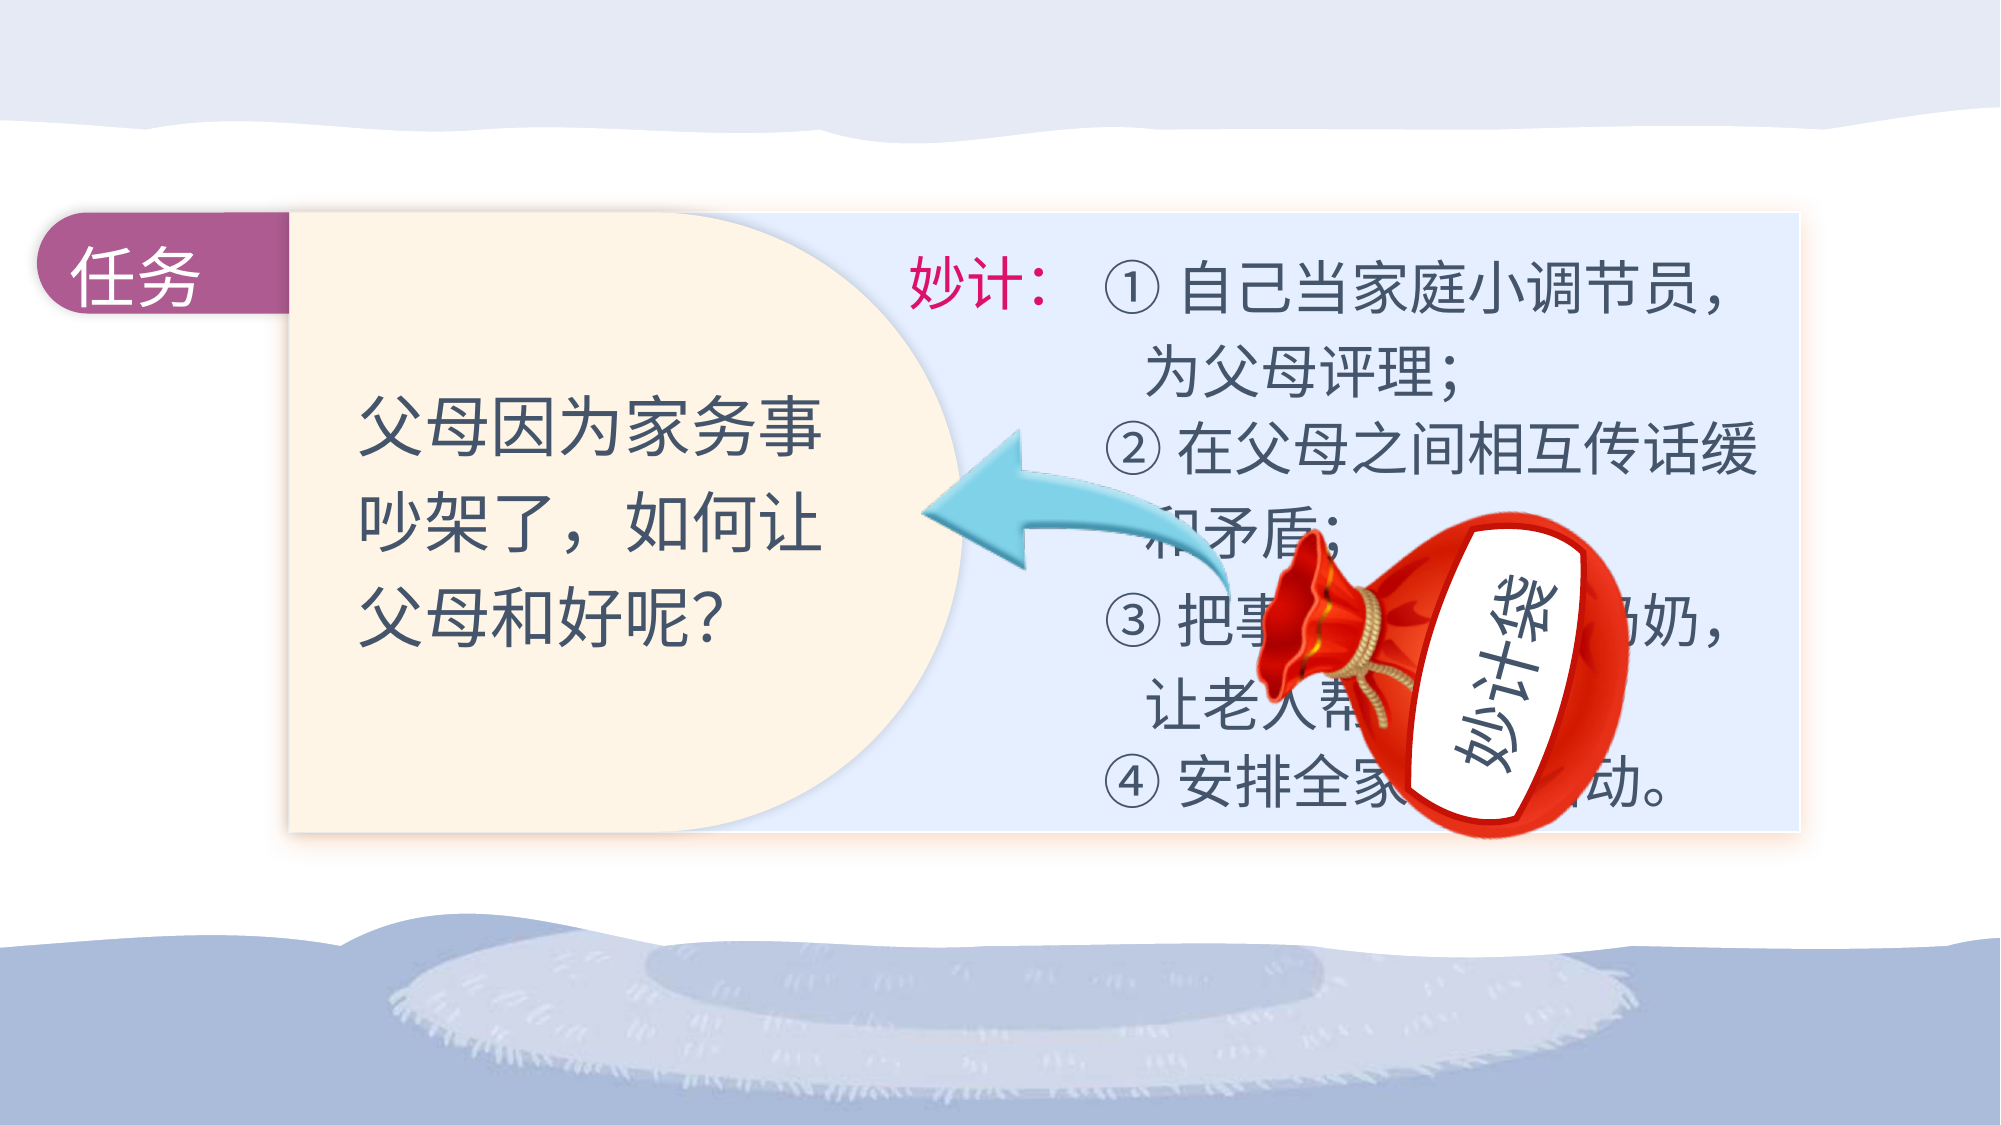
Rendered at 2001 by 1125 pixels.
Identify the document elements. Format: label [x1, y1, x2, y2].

picture [0, 0, 2000, 1125]
text_box [36, 212, 963, 832]
text_box [1205, 432, 1696, 908]
